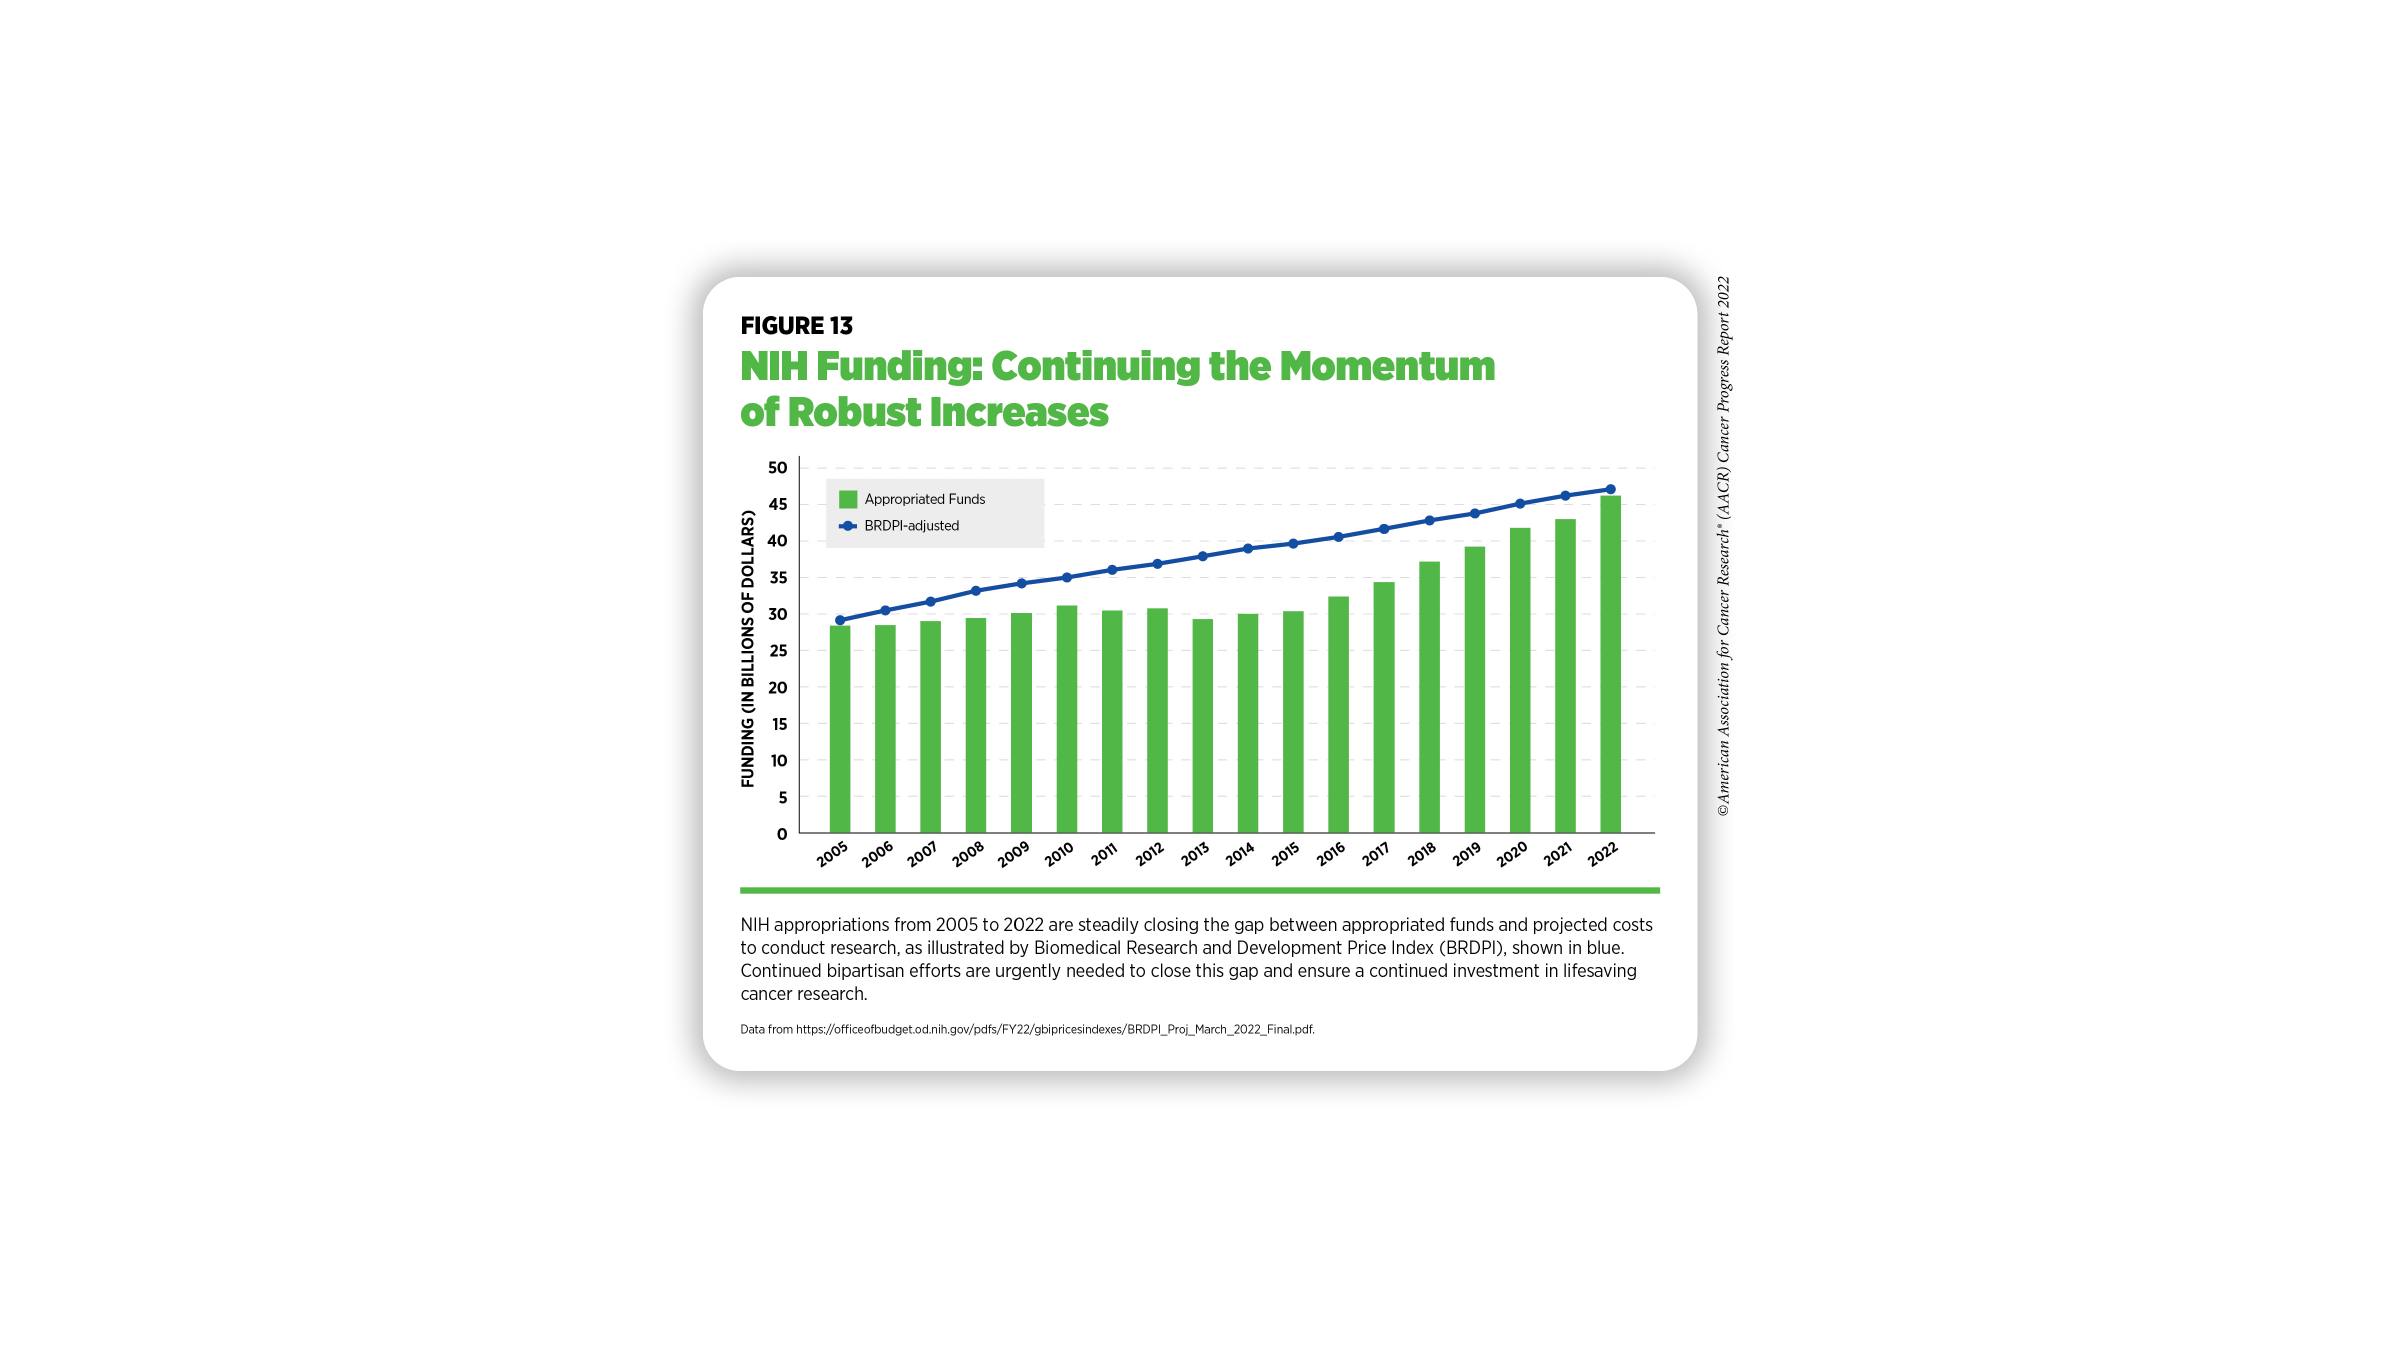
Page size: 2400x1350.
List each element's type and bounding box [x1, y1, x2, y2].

picture [646, 220, 1754, 1130]
